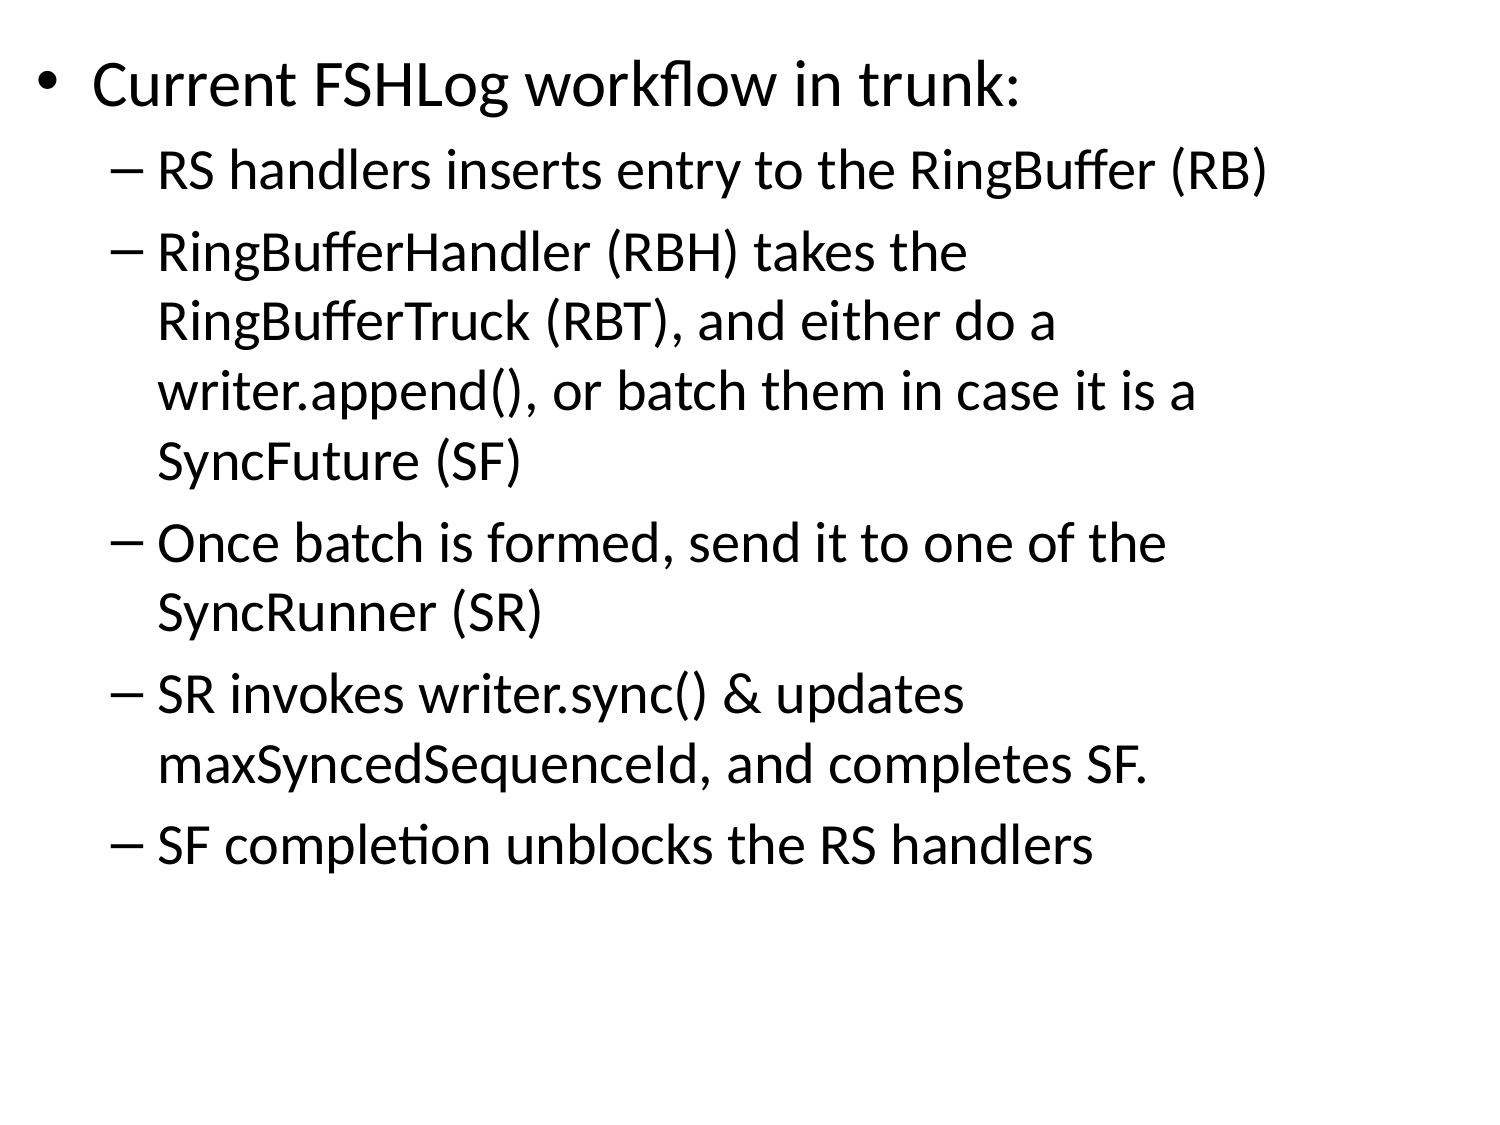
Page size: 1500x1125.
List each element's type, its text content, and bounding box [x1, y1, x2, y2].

list Current FSHLog workflow in trunk: RS handlers inserts entry to the RingBuffer (RB) RingBufferHandler (RBH) takes the RingBufferTruck (RBT), and either do a writer.append(), or batch them in case it is a SyncFuture (SF) Once batch is formed, send it to one of the SyncRunner (SR) SR invokes writer.sync() & updates maxSyncedSequenceId, and completes SF. SF completion unblocks the RS handlers [20, 31, 1371, 1093]
